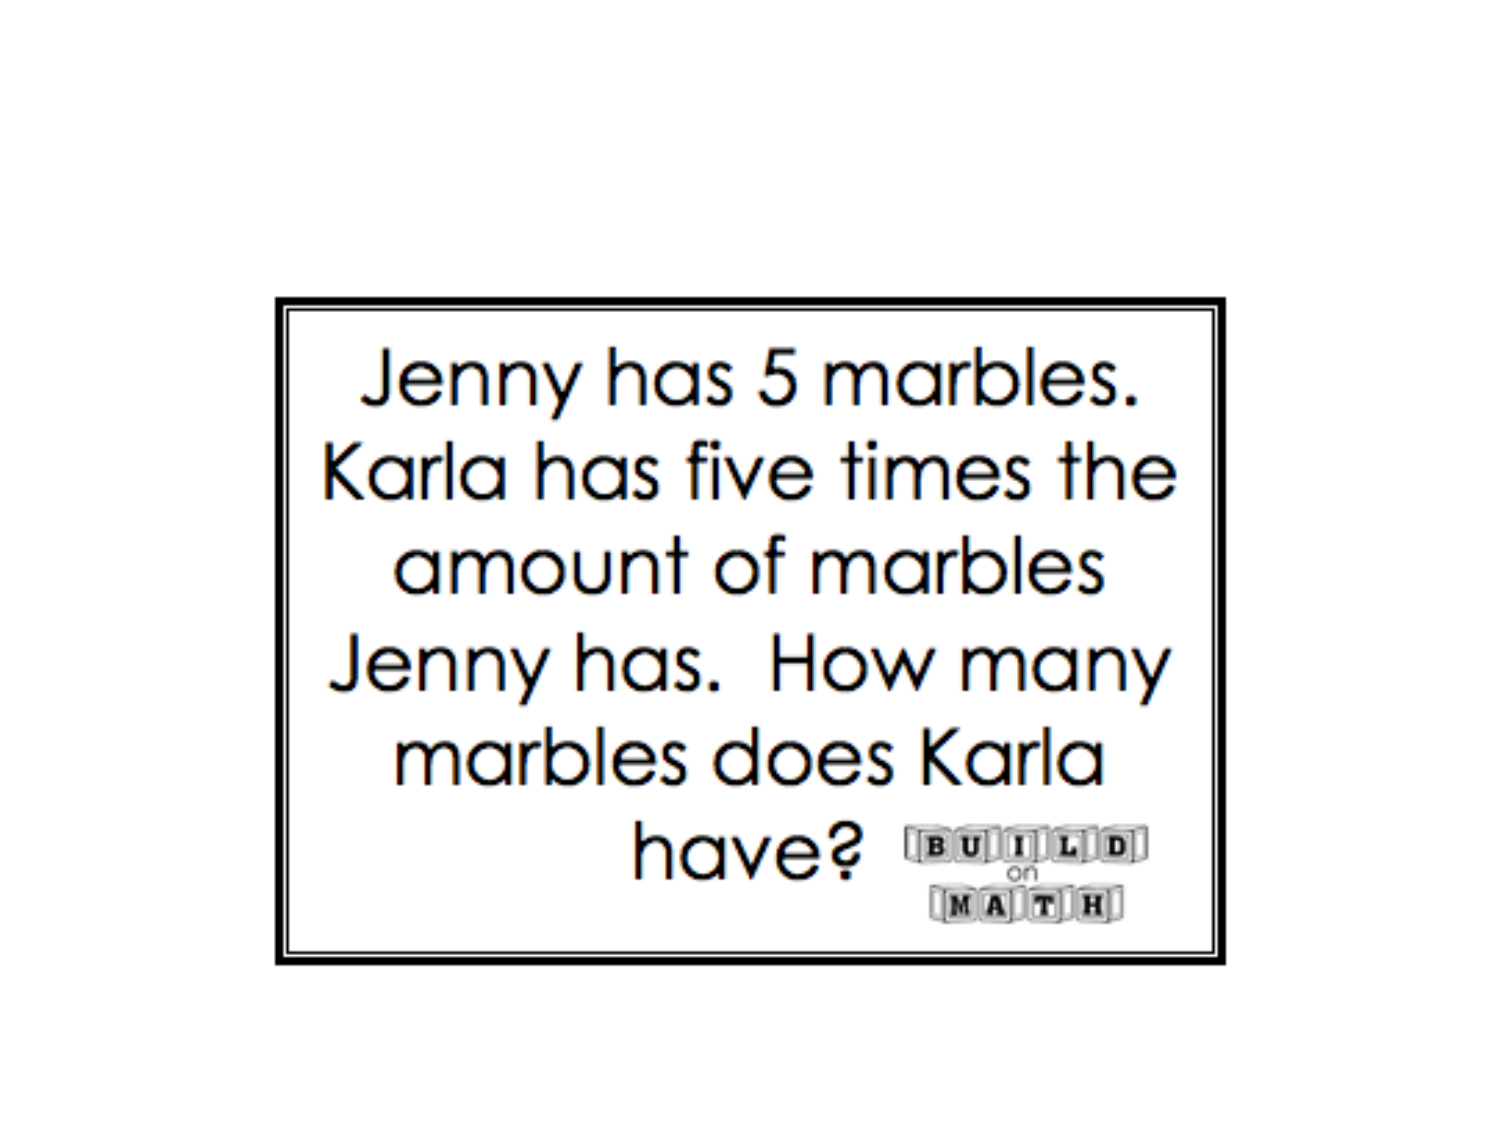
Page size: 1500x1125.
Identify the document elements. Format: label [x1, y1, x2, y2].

list [74, 262, 1426, 1006]
